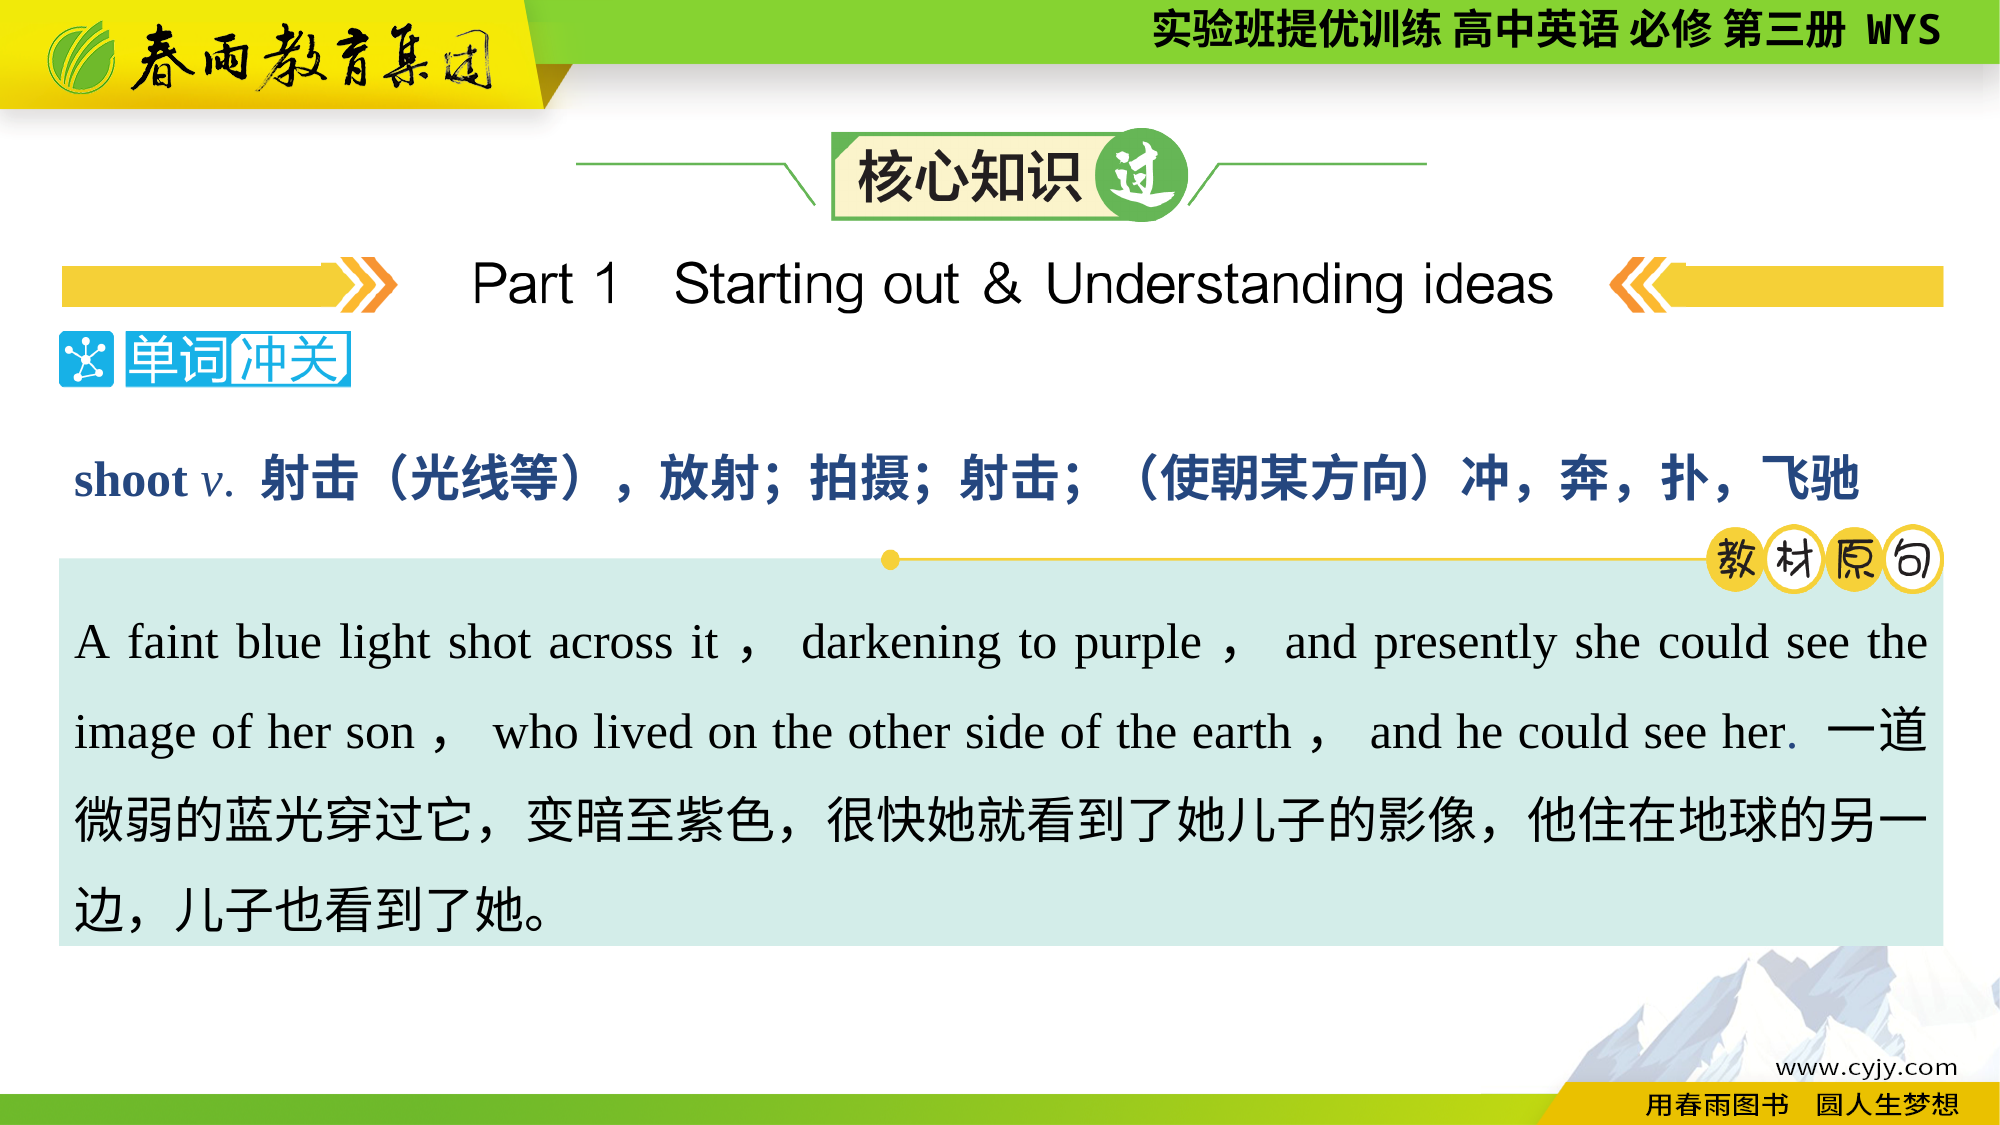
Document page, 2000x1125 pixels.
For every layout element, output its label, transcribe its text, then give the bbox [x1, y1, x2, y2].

picture [0, 0, 2000, 1125]
list shoot v. 射击（光线等），放射；拍摄；射击；（使朝某方向）冲，奔，扑，飞驰 [59, 408, 1944, 504]
text_box A faint blue light shot across it，darkening to purple，and presently she could see the image of her son，who lived on the other side of the earth，and he could see her. 一道微弱的蓝光穿过它，变暗至紫色，很快她就看到了她儿子的影像，他住在地球的另一边，儿子也看到了她。 [59, 558, 1944, 946]
